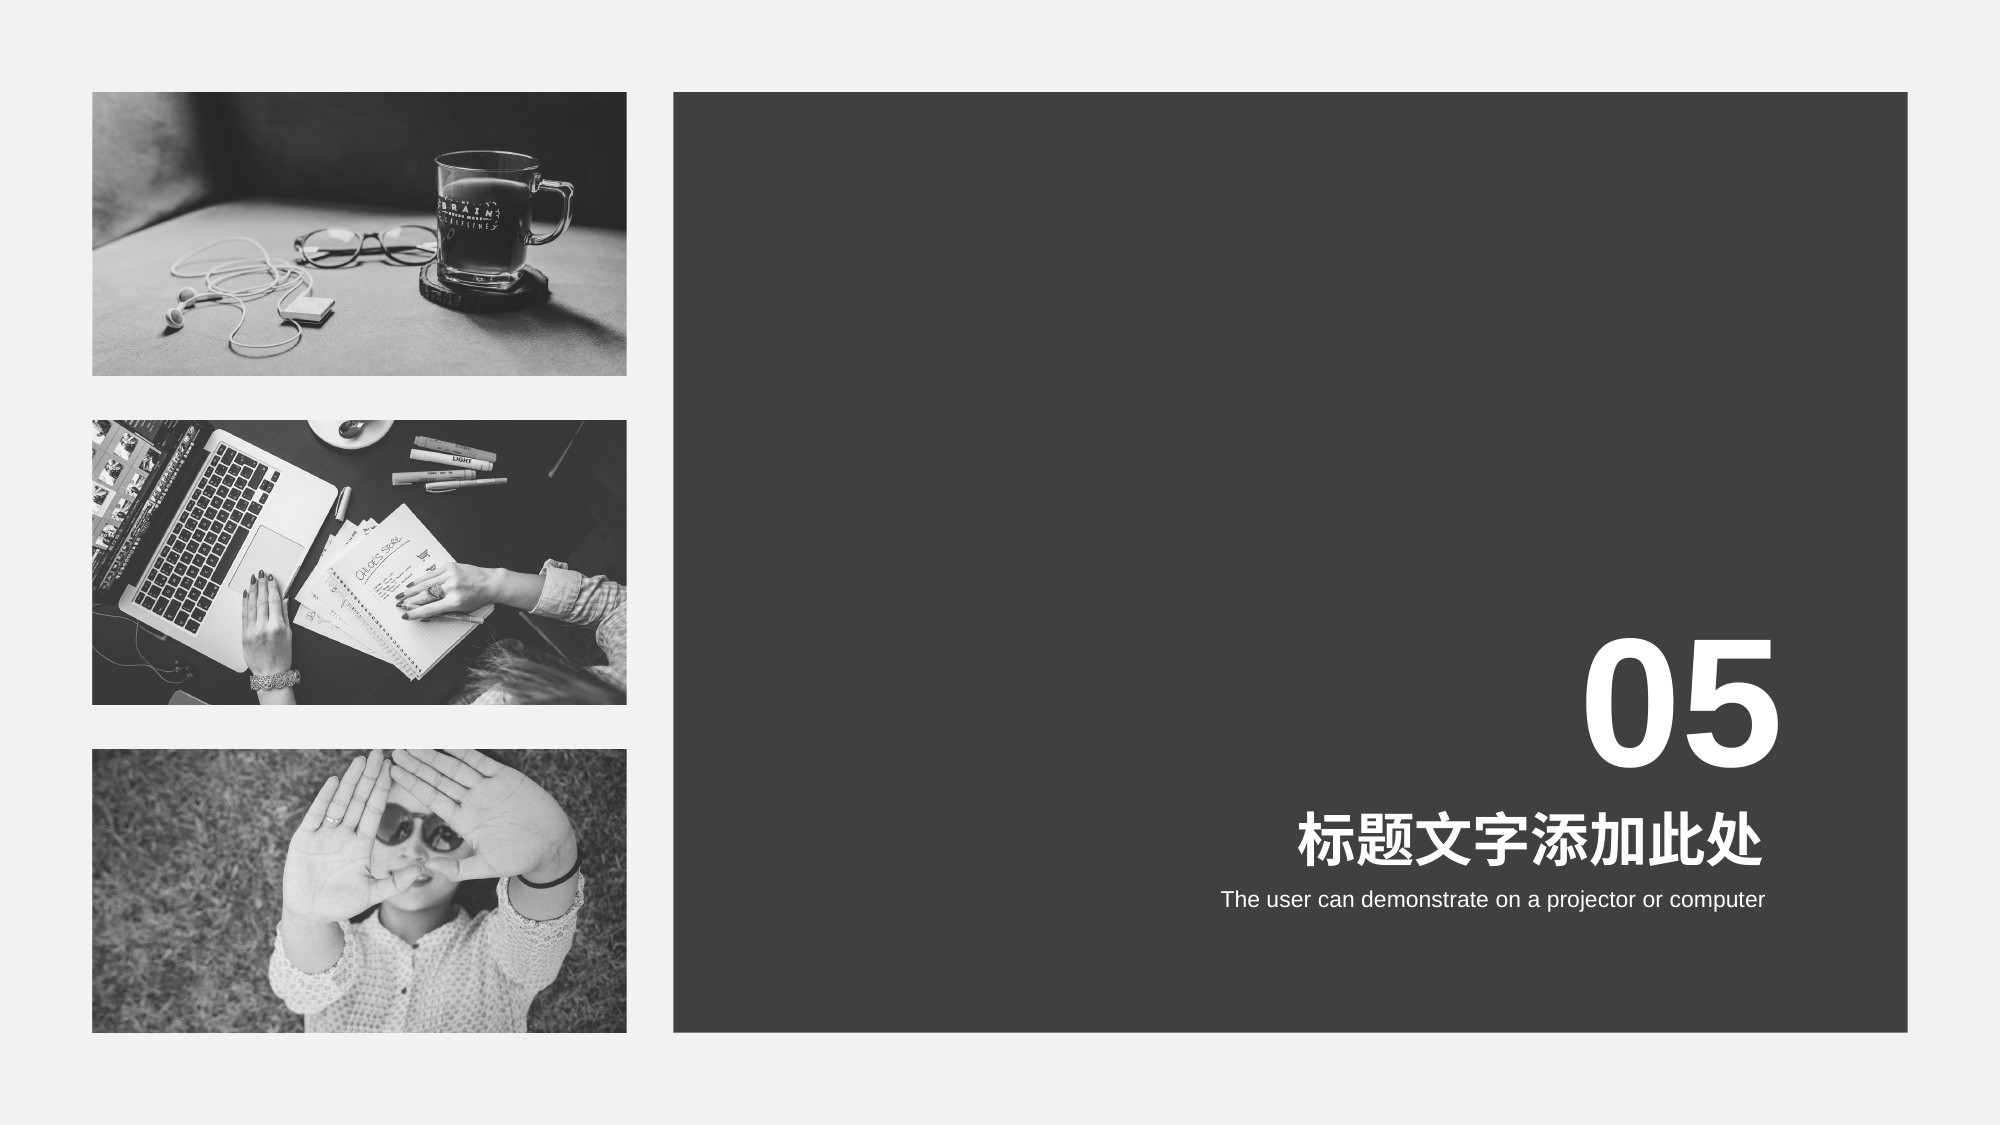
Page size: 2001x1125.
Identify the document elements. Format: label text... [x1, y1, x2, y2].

text_box 05 [1564, 575, 1799, 811]
picture [92, 420, 627, 705]
picture [92, 92, 627, 376]
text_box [1204, 795, 1782, 920]
picture [92, 749, 627, 1033]
text_box [672, 91, 1909, 1034]
